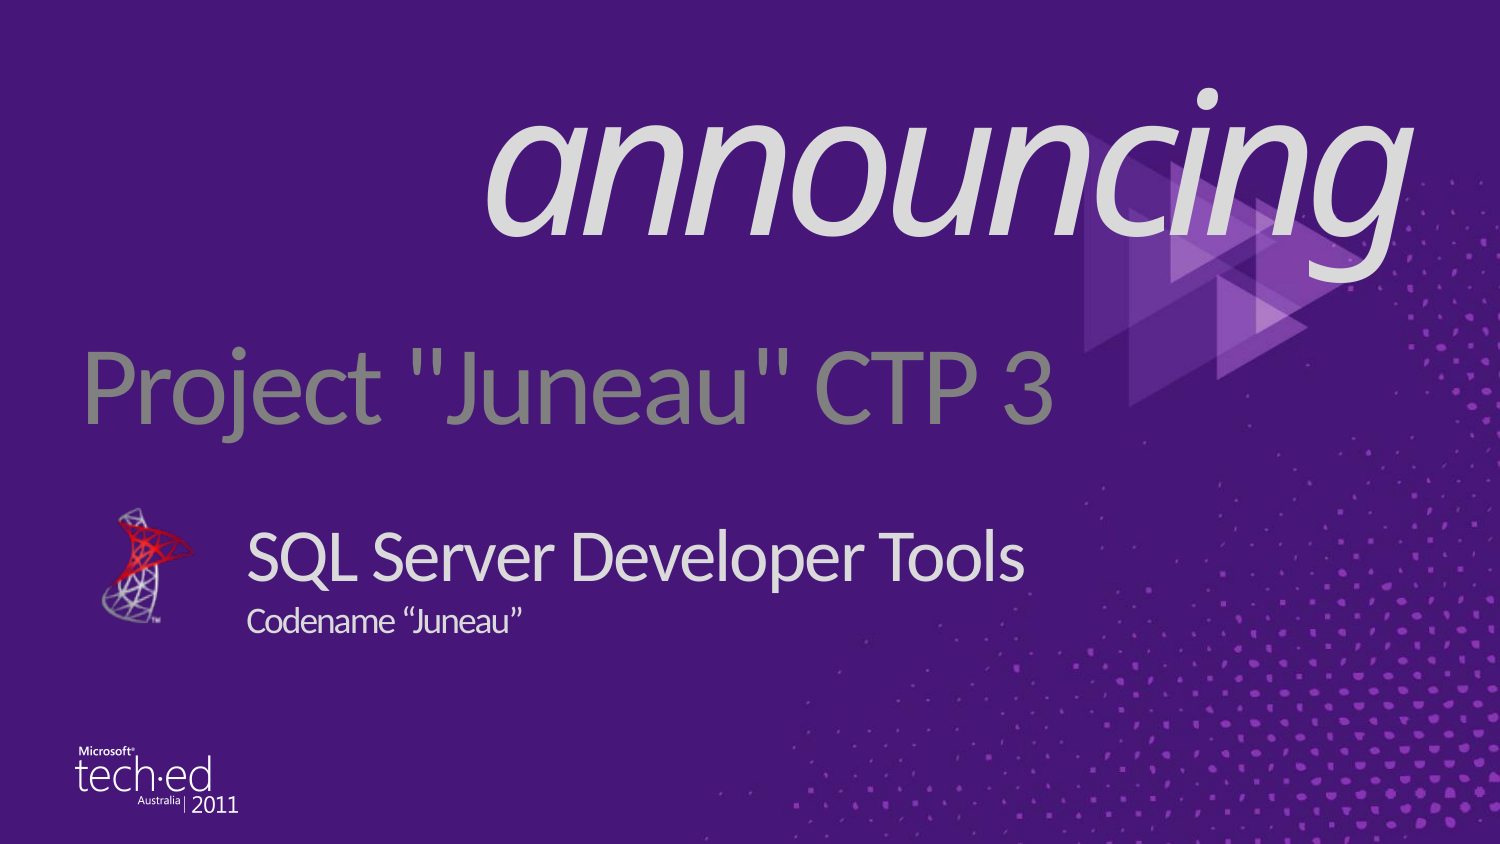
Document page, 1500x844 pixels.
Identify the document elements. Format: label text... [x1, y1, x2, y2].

list announcing [64, 28, 1436, 198]
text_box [100, 506, 1058, 655]
picture [0, 0, 1500, 844]
title Project "Juneau" CTP 3 [64, 319, 1117, 465]
